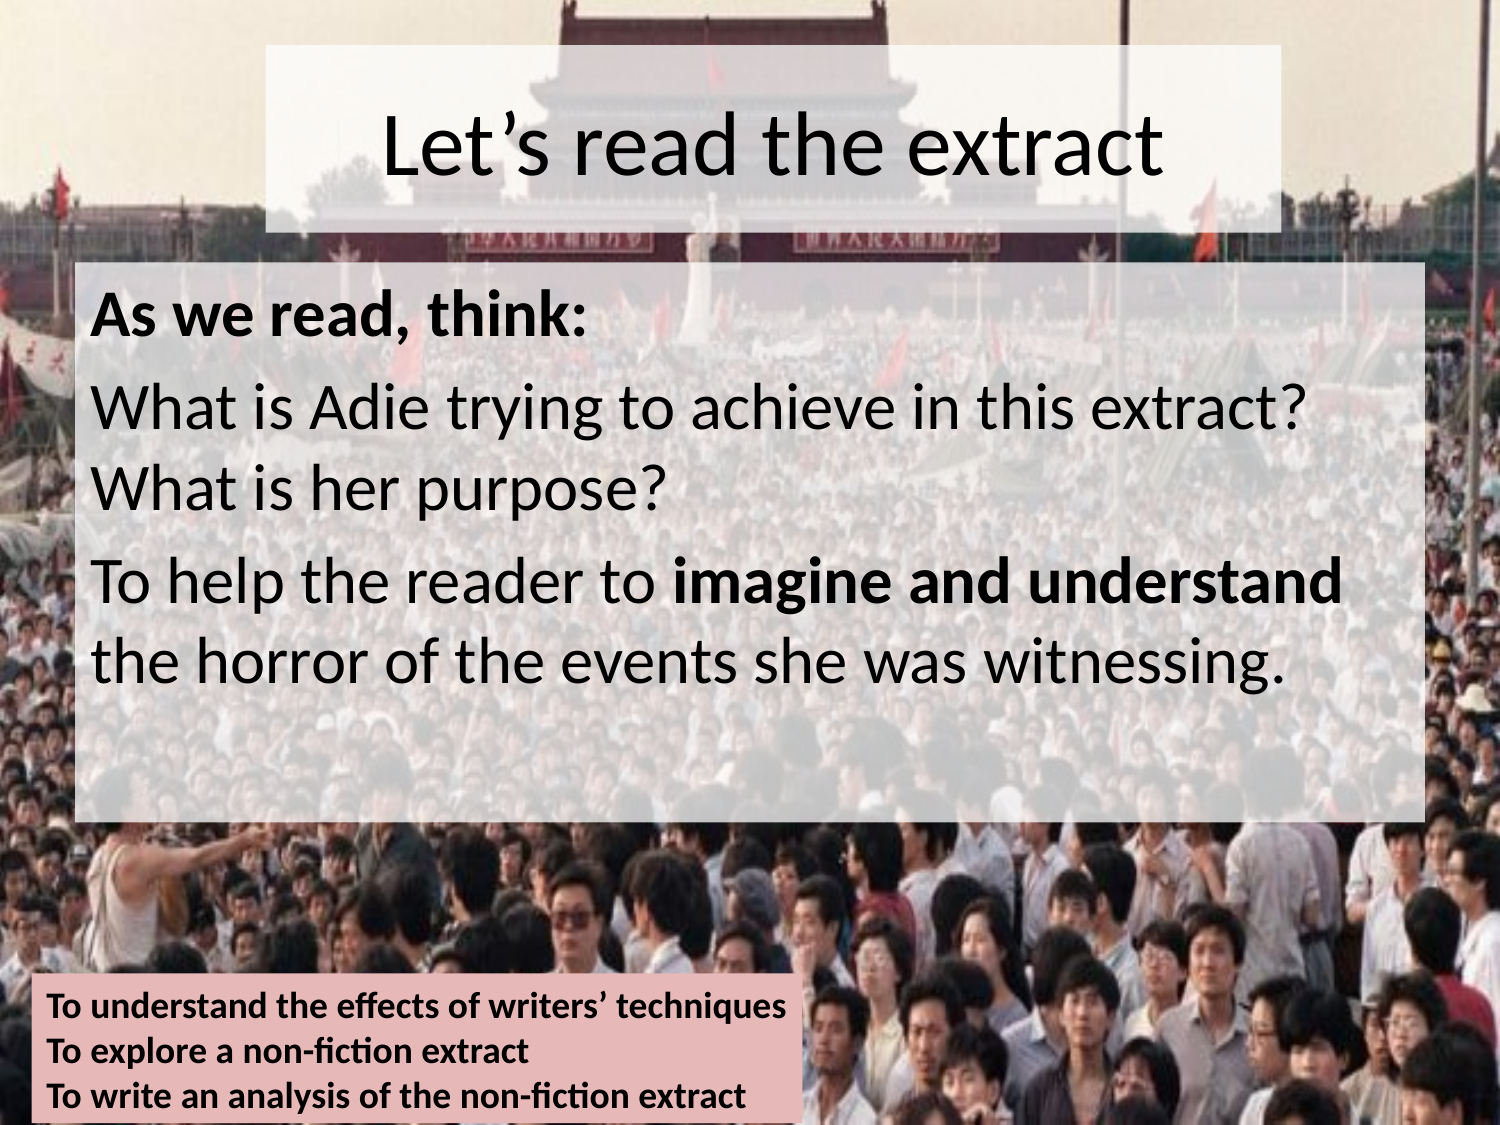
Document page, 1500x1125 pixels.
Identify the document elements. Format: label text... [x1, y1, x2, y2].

text_box To understand the effects of writers’ techniques To explore a non-fiction extract To write an analysis of the non-fiction extract [31, 973, 803, 1124]
picture [0, 0, 1500, 1125]
list As we read, think: What is Adie trying to achieve in this extract? What is her purpose? To help the reader to imagine and understand the horror of the events she was witnessing. [75, 262, 1425, 823]
title Let’s read the extract [265, 45, 1282, 233]
